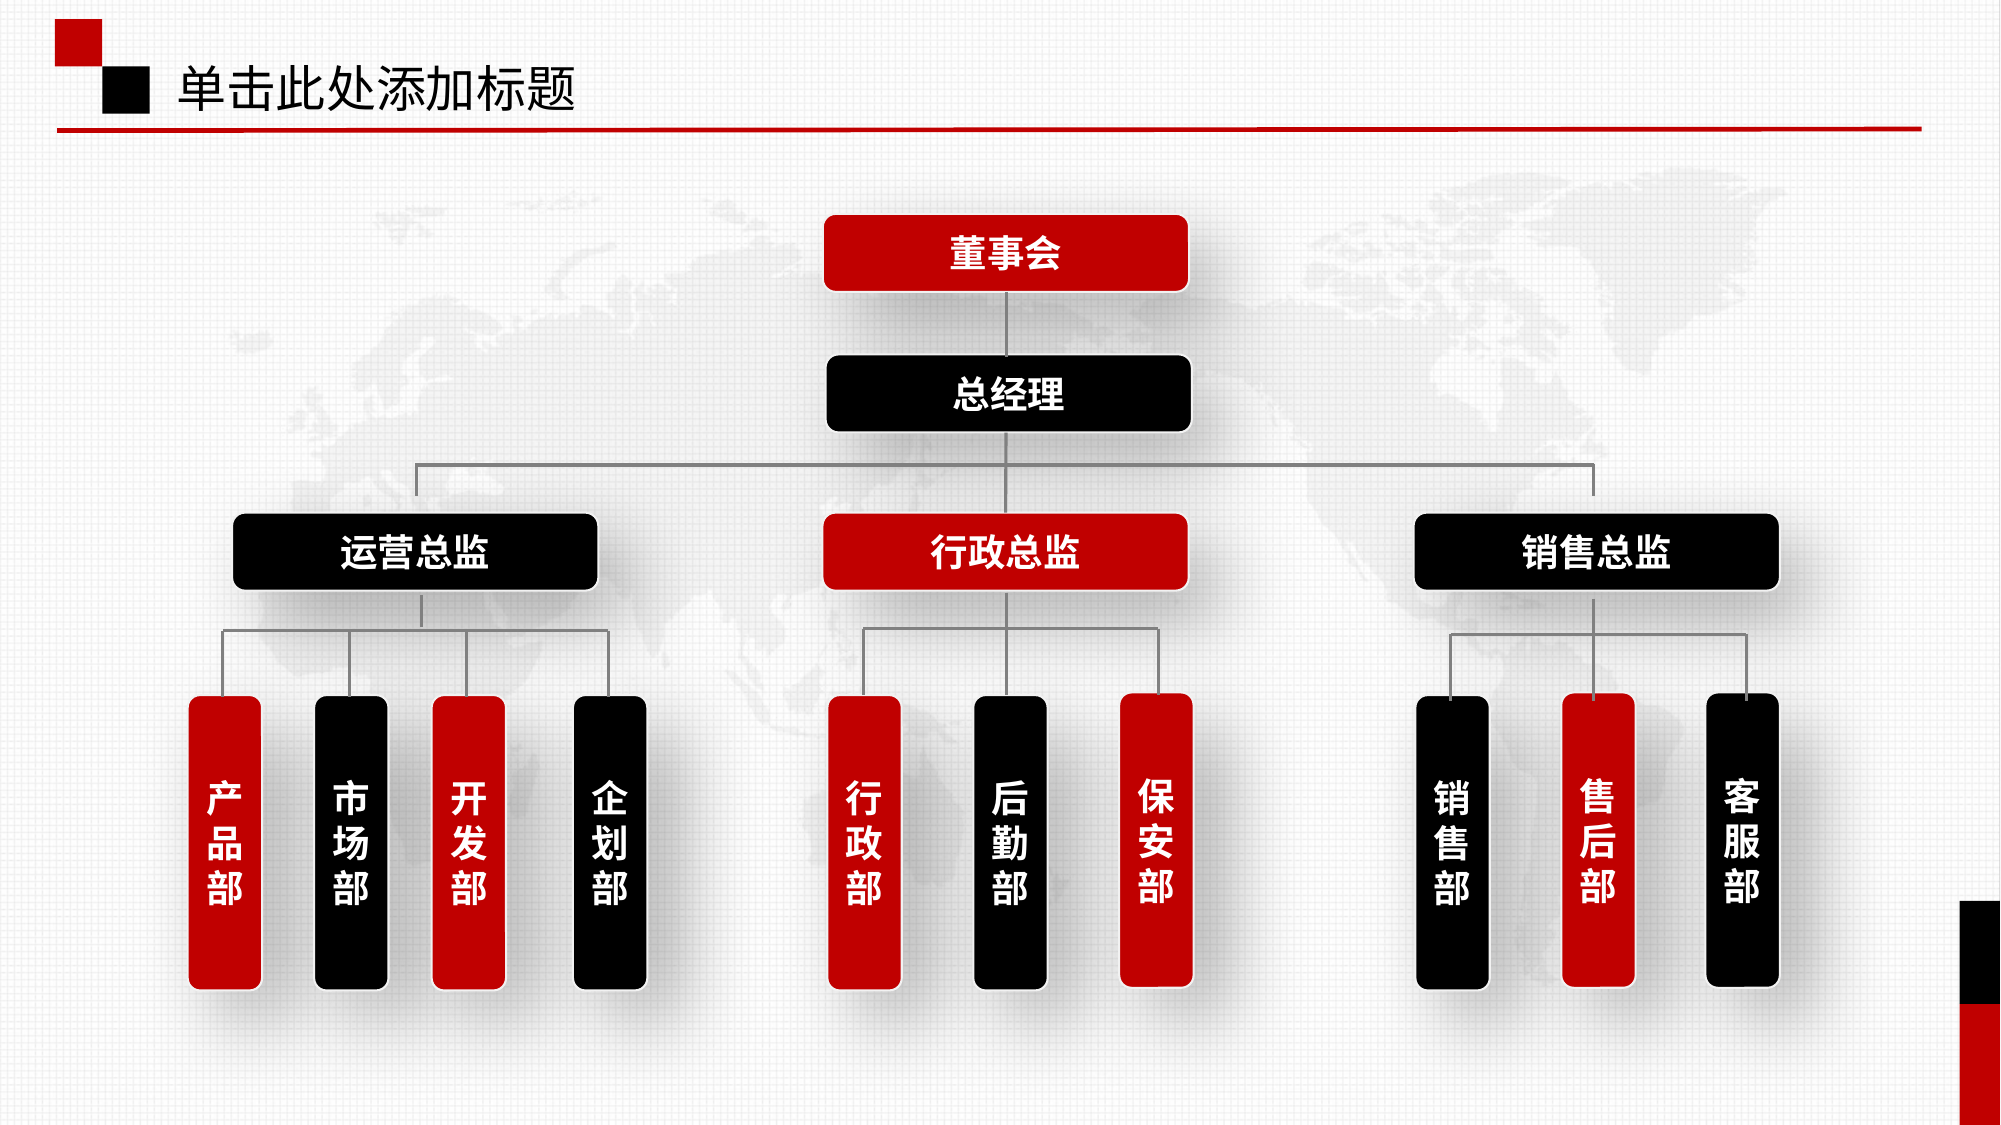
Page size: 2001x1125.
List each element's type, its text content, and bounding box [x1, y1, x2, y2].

text_box 售后部 [1560, 701, 1637, 989]
text_box 行政部 [826, 694, 903, 992]
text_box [862, 592, 1159, 695]
text_box 保安部 [1118, 691, 1195, 989]
text_box 单击此处添加标题 [161, 50, 700, 126]
text_box 客服部 [1704, 691, 1781, 989]
text_box [54, 18, 103, 67]
text_box [101, 65, 151, 115]
text_box 行政总监 [821, 513, 1190, 592]
text_box 市场部 [313, 697, 390, 992]
text_box 产品部 [186, 694, 264, 992]
text_box 运营总监 [231, 511, 600, 592]
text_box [222, 594, 609, 697]
picture [0, 0, 2001, 1125]
text_box [1959, 900, 2000, 1005]
text_box 总经理 [824, 353, 1193, 432]
text_box [1959, 1005, 2000, 1125]
text_box 企划部 [571, 694, 649, 992]
text_box 销售总监 [1412, 511, 1781, 592]
text_box 开发部 [430, 697, 508, 992]
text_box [1450, 598, 1747, 701]
text_box 后勤部 [972, 695, 1049, 992]
text_box 销售部 [1414, 694, 1491, 992]
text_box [415, 432, 1594, 513]
text_box 董事会 [821, 212, 1191, 293]
